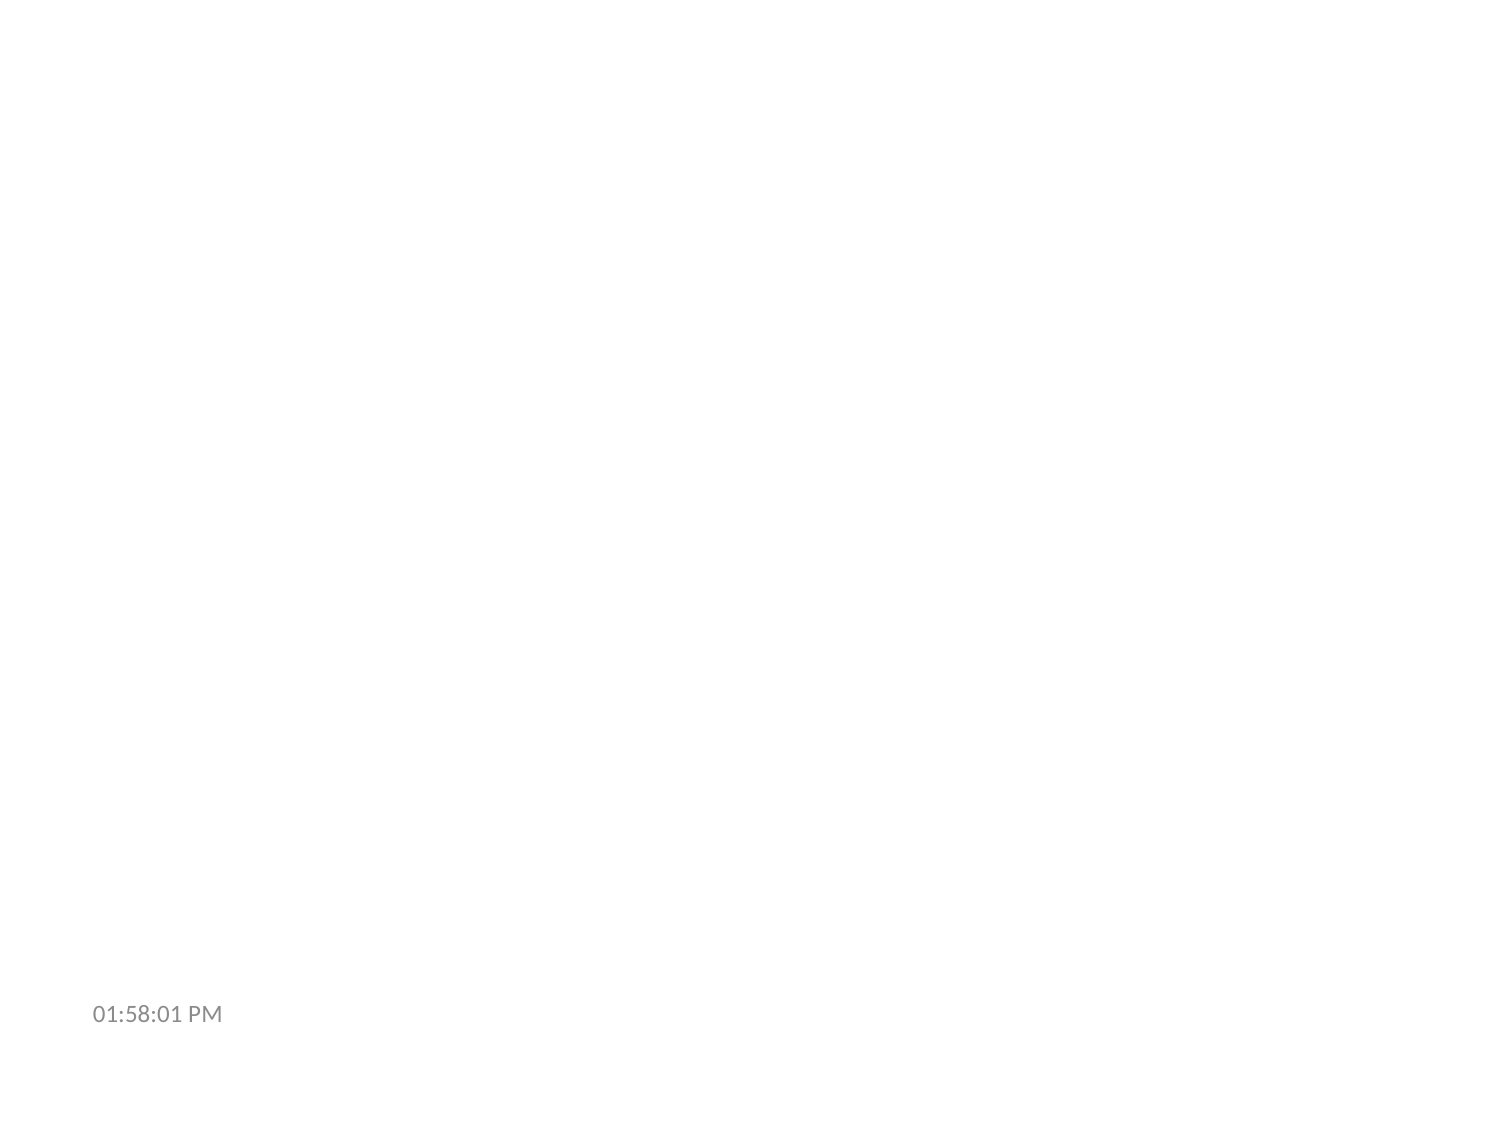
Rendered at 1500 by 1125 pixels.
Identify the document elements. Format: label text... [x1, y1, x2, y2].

text_box 3:35:09 PM [77, 982, 428, 1043]
